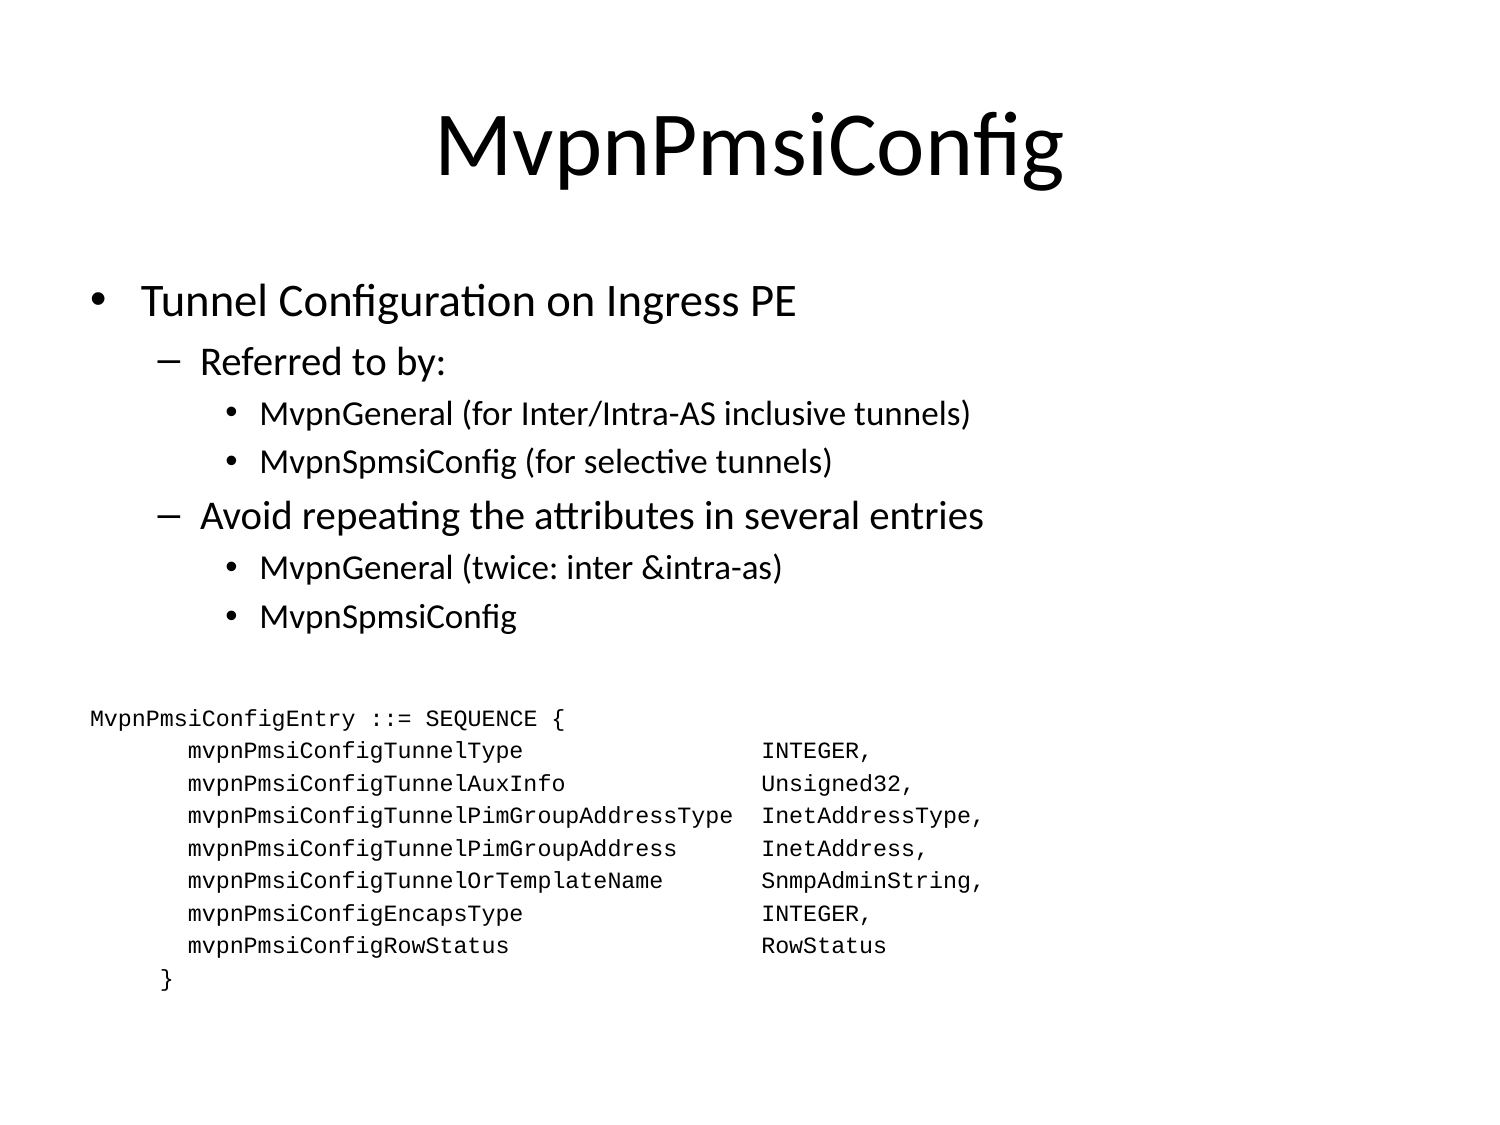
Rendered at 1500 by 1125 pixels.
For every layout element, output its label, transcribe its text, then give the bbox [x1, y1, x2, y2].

title MvpnPmsiConfig [75, 45, 1425, 233]
list Tunnel Configuration on Ingress PE Referred to by: MvpnGeneral (for Inter/Intra-AS inclusive tunnels) MvpnSpmsiConfig (for selective tunnels) Avoid repeating the attributes in several entries MvpnGeneral (twice: inter &intra-as) MvpnSpmsiConfig MvpnPmsiConfigEntry ::= SEQUENCE { mvpnPmsiConfigTunnelType INTEGER, mvpnPmsiConfigTunnelAuxInfo Unsigned32, mvpnPmsiConfigTunnelPimGroupAddressType InetAddressType, mvpnPmsiConfigTunnelPimGroupAddress InetAddress, mvpnPmsiConfigTunnelOrTemplateName SnmpAdminString, mvpnPmsiConfigEncapsType INTEGER, mvpnPmsiConfigRowStatus RowStatus } [75, 262, 1425, 1005]
